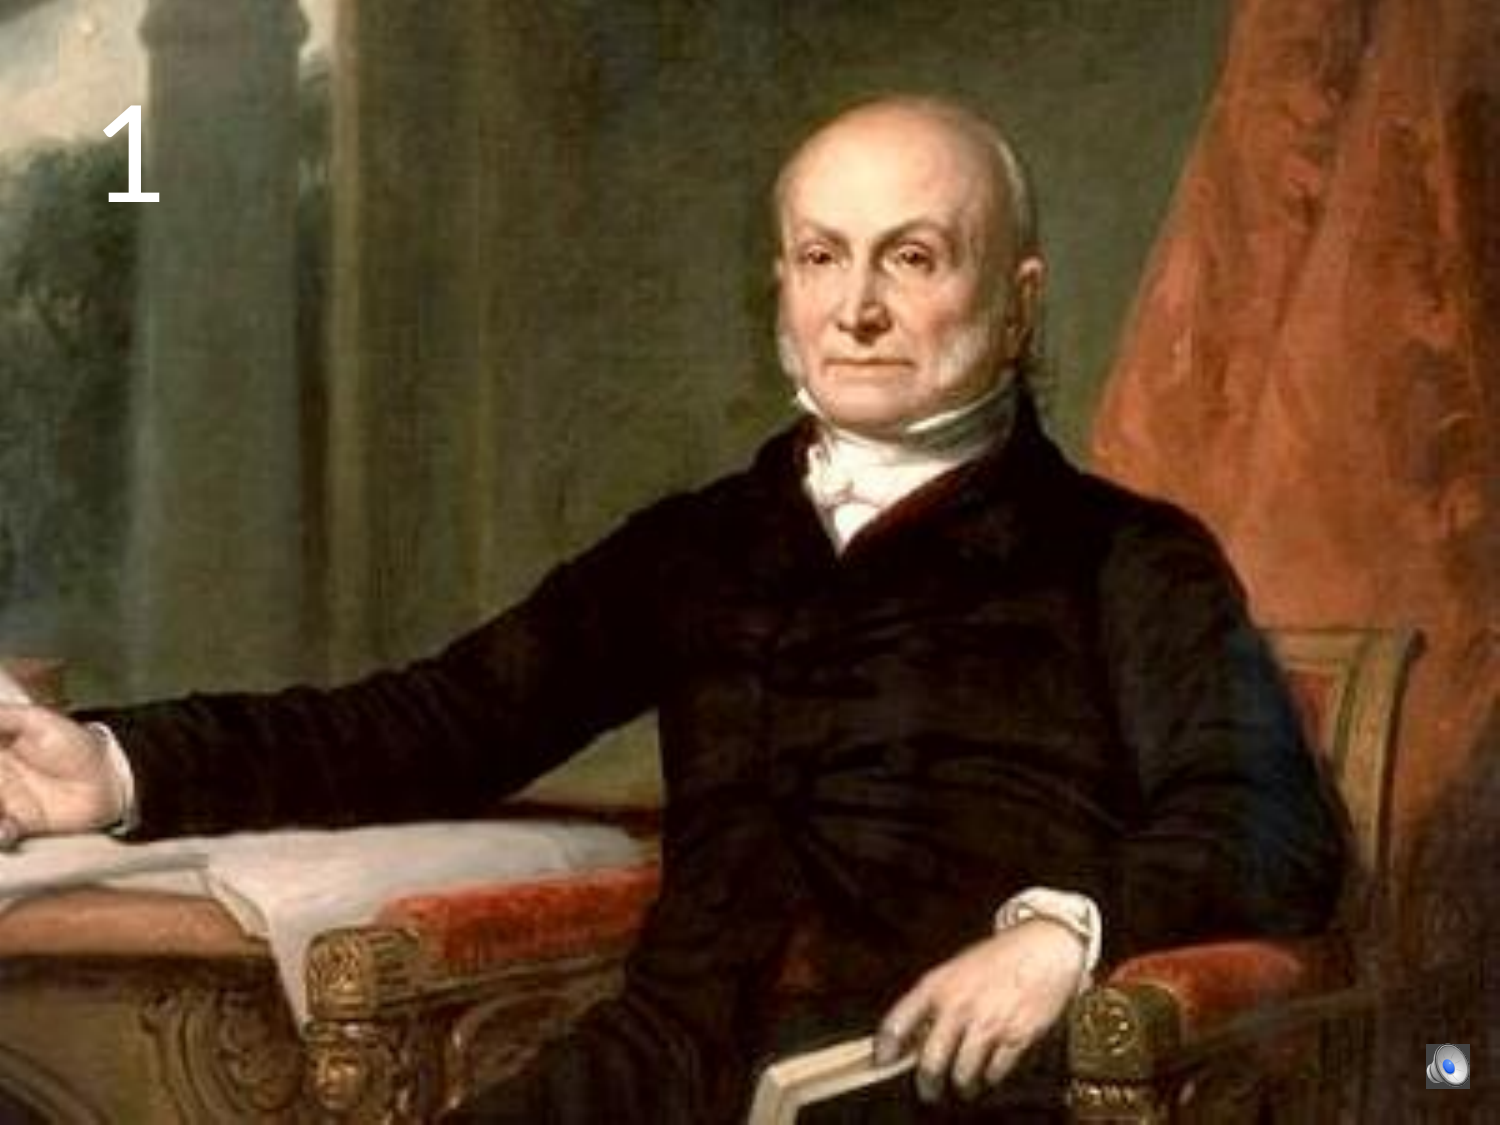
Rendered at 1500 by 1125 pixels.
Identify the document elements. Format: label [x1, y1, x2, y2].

picture [0, 0, 1500, 1125]
list [1424, 1042, 1472, 1090]
